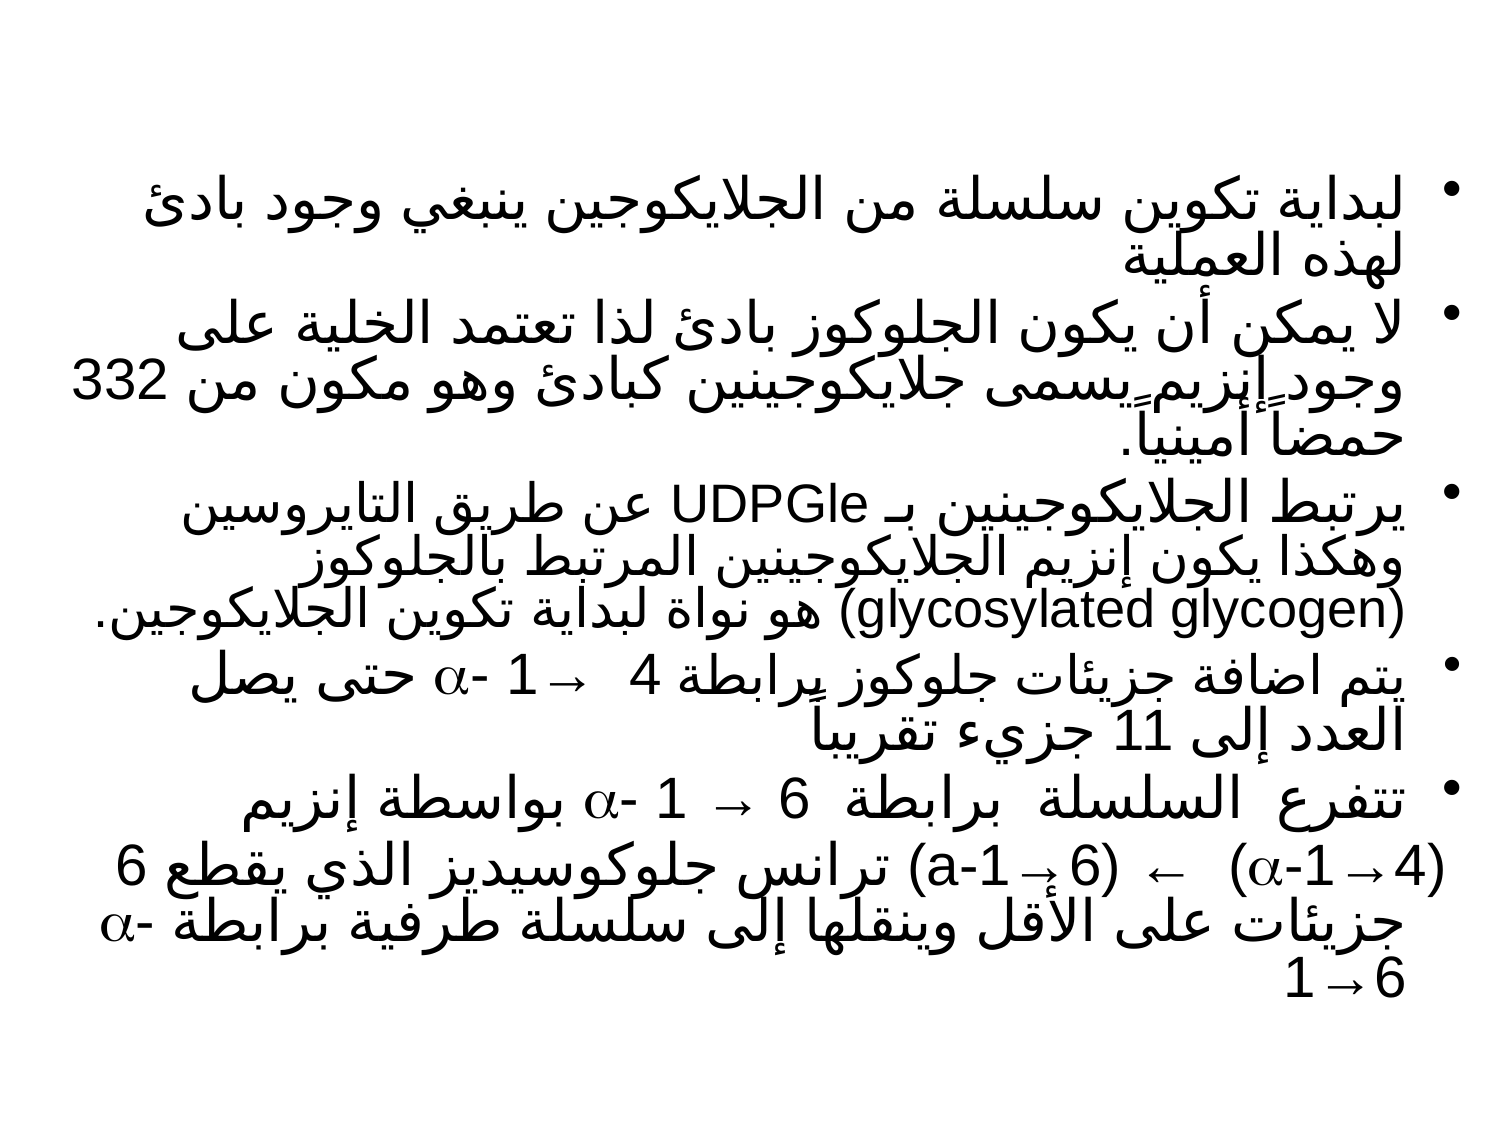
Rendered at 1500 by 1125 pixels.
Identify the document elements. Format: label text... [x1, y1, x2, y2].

list لبداية تكوين سلسلة من الجلايكوجين ينبغي وجود بادئ لهذه العملية لا يمكن أن يكون الجلوكوز بادئ لذا تعتمد الخلية على وجود إنزيم يسمى جلايكوجينين كبادئ وهو مكون من 332 حمضاً أمينياً. يرتبط الجلايكوجينين بـ UDPGle عن طريق التايروسين وهكذا يكون إنزيم الجلايكوجينين المرتبط بالجلوكوز (glycosylated glycogen) هو نواة لبداية تكوين الجلايكوجين. يتم اضافة جزيئات جلوكوز برابطة a- 1→ 4 حتى يصل العدد إلى 11 جزيء تقريباً تتفرع السلسلة برابطة a- 1 → 6 بواسطة إنزيم (a-1→4) ← (a-1→6) ترانس جلوكوسيديز الذي يقطع 6 جزيئات على الأقل وينقلها إلى سلسلة طرفية برابطة a-1→6 [40, 166, 1479, 929]
